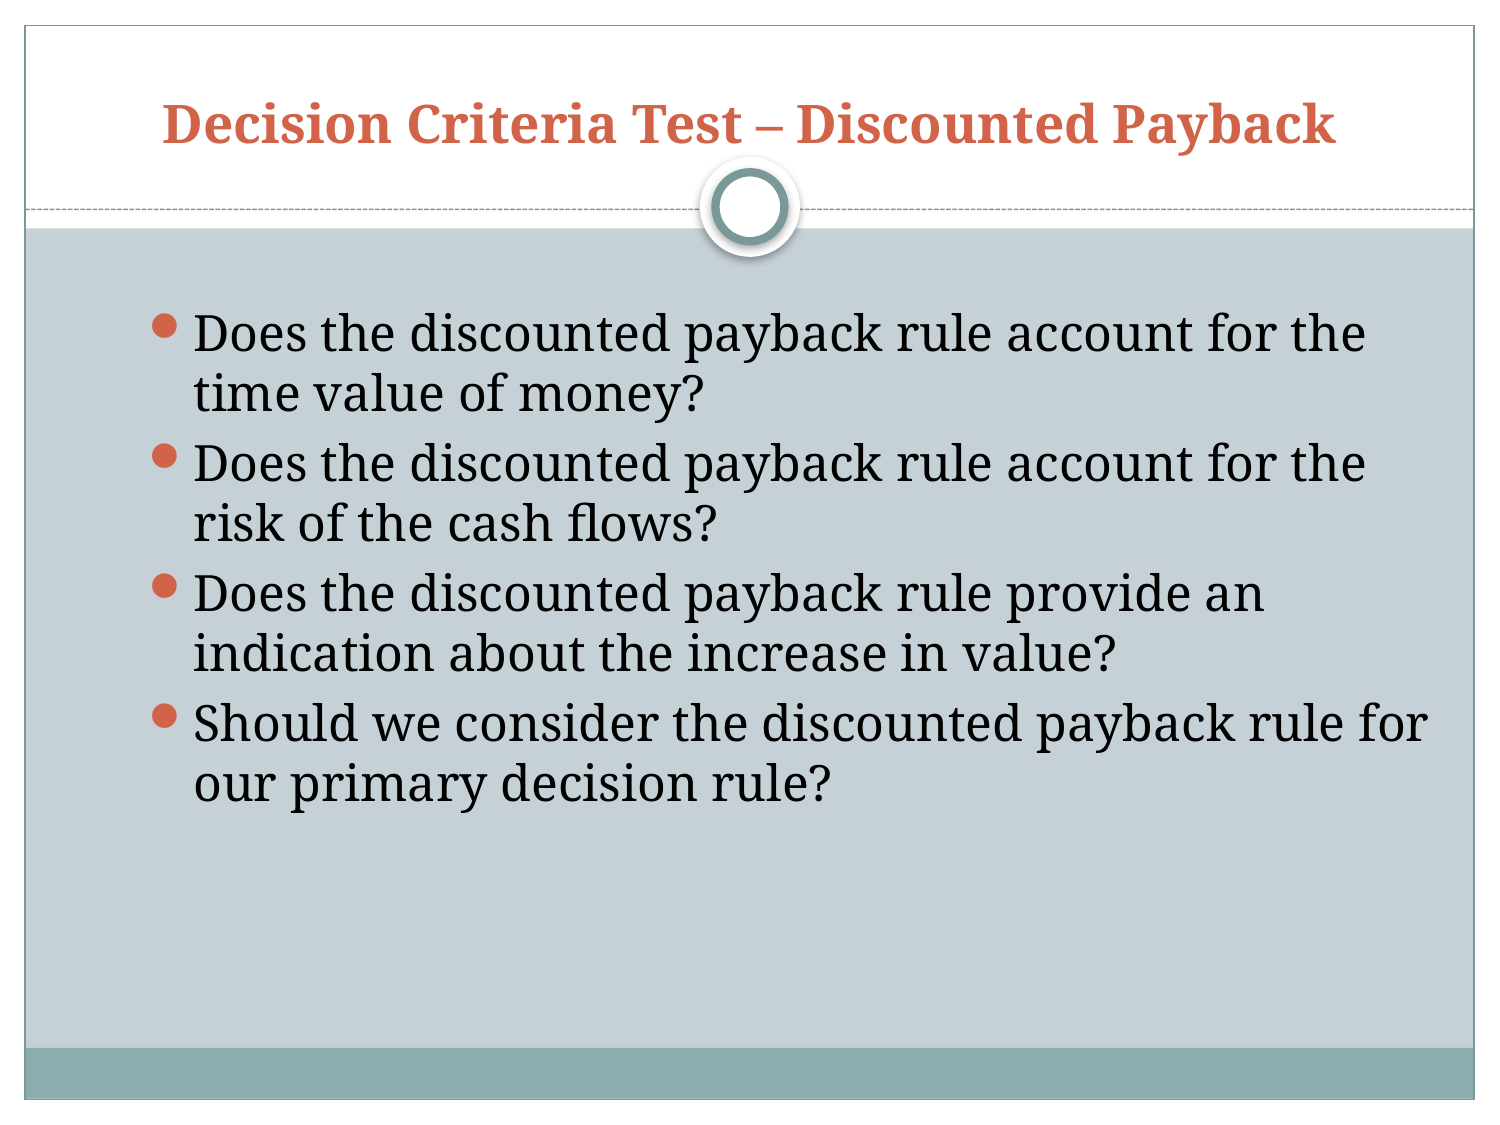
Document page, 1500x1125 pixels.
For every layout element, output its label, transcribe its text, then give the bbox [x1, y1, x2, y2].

title Decision Criteria Test – Discounted Payback [49, 37, 1450, 162]
list Does the discounted payback rule account for the time value of money? Does the discounted payback rule account for the risk of the cash flows? Does the discounted payback rule provide an indication about the increase in value? Should we consider the discounted payback rule for our primary decision rule? [133, 294, 1450, 1038]
